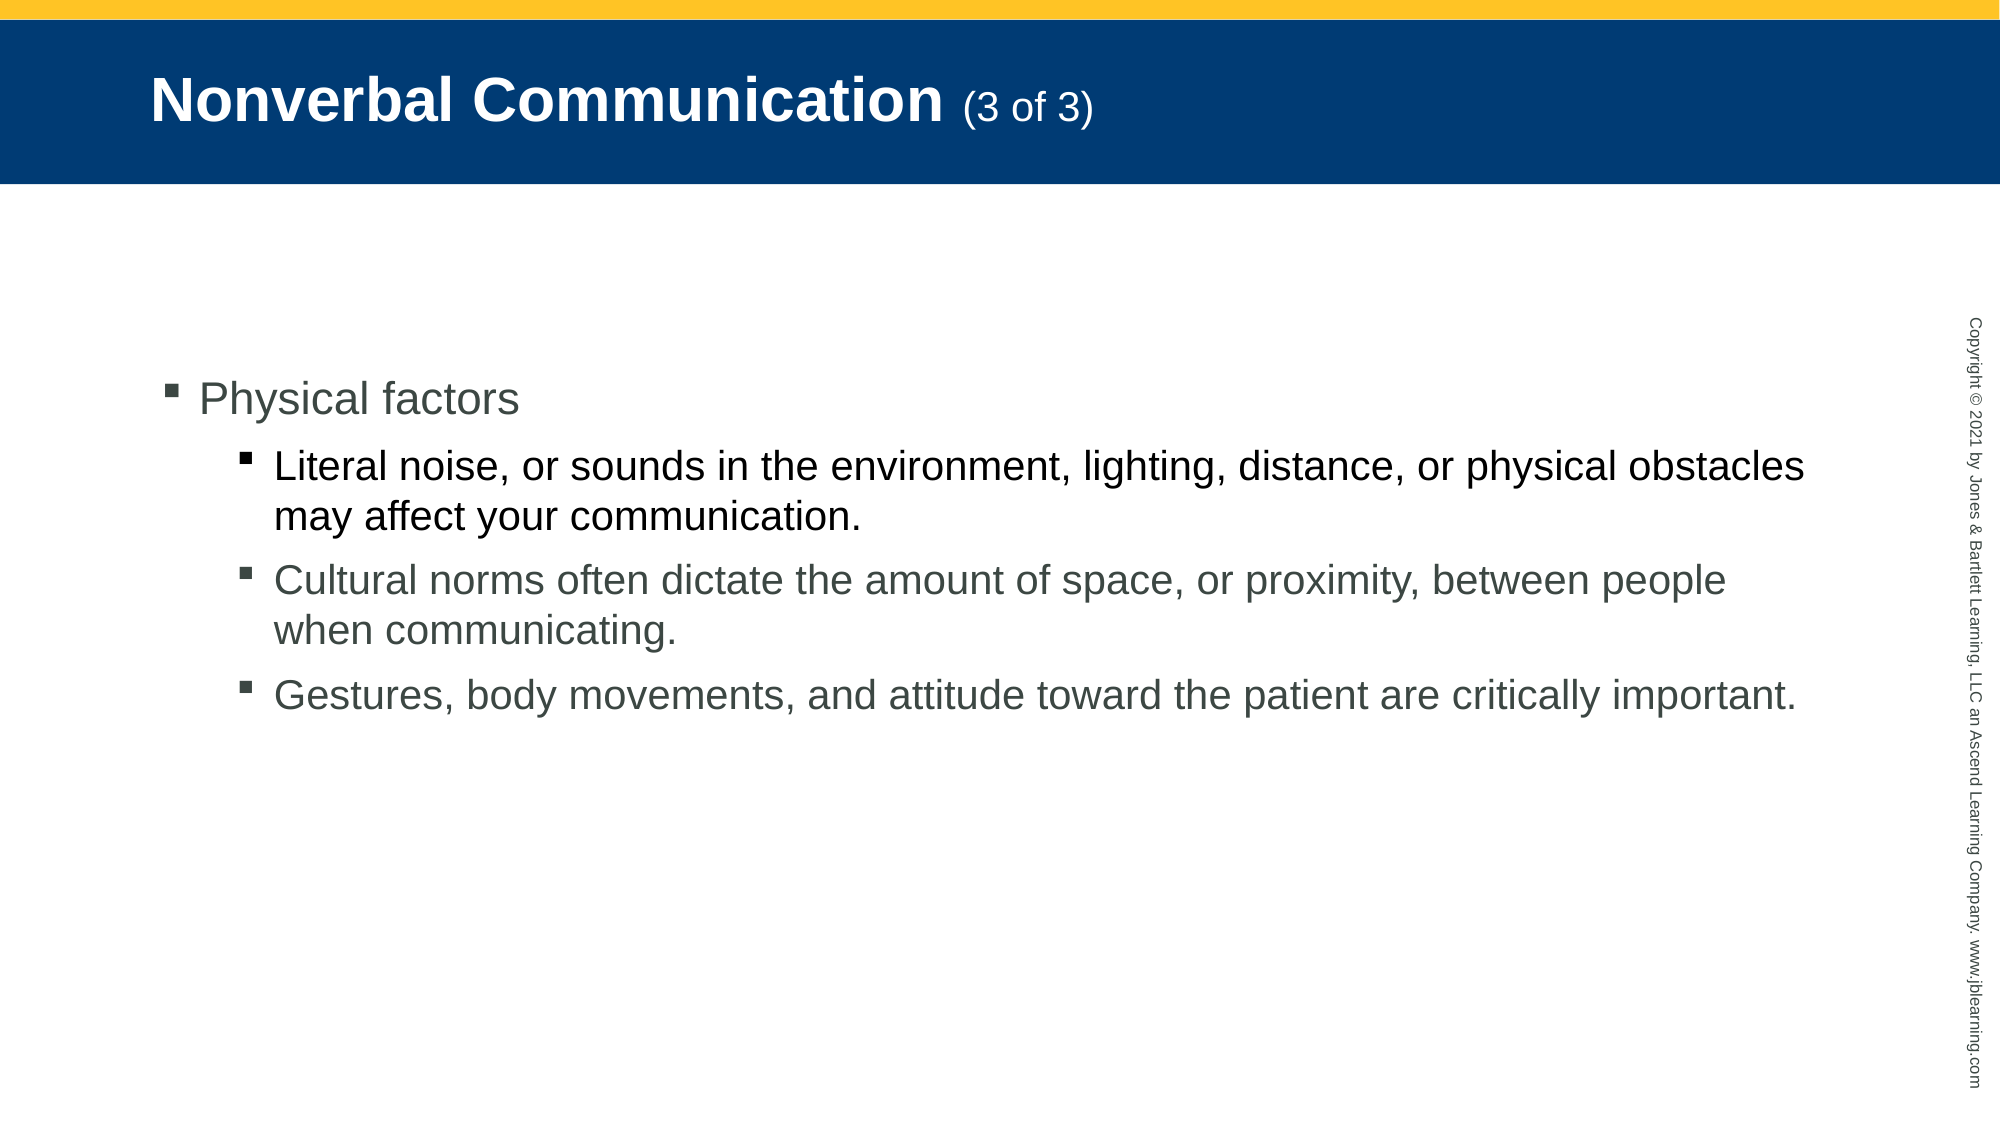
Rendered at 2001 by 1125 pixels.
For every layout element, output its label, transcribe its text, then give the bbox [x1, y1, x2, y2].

list Physical factors Literal noise, or sounds in the environment, lighting, distance, or physical obstacles may affect your communication. Cultural norms often dictate the amount of space, or proximity, between people when communicating. Gestures, body movements, and attitude toward the patient are critically important. [146, 361, 1859, 1016]
title Nonverbal Communication (3 of 3) [0, 19, 2000, 185]
